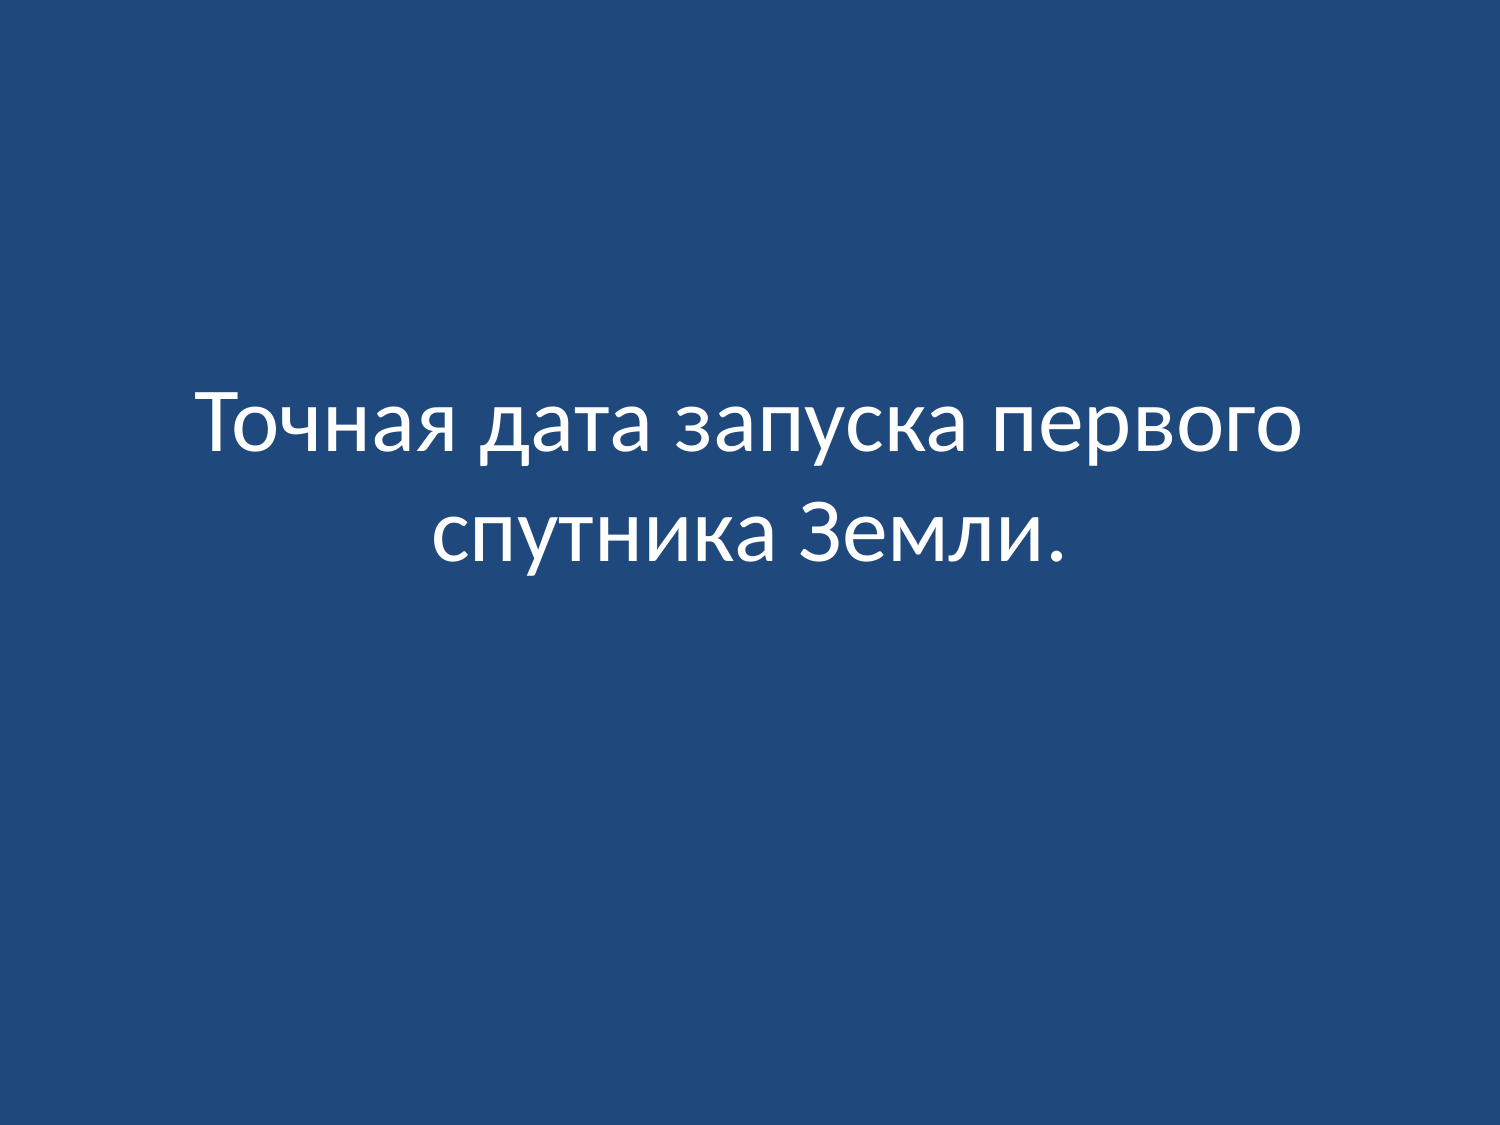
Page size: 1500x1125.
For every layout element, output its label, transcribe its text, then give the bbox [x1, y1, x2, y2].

title Точная дата запуска первого спутника Земли. [112, 349, 1388, 591]
